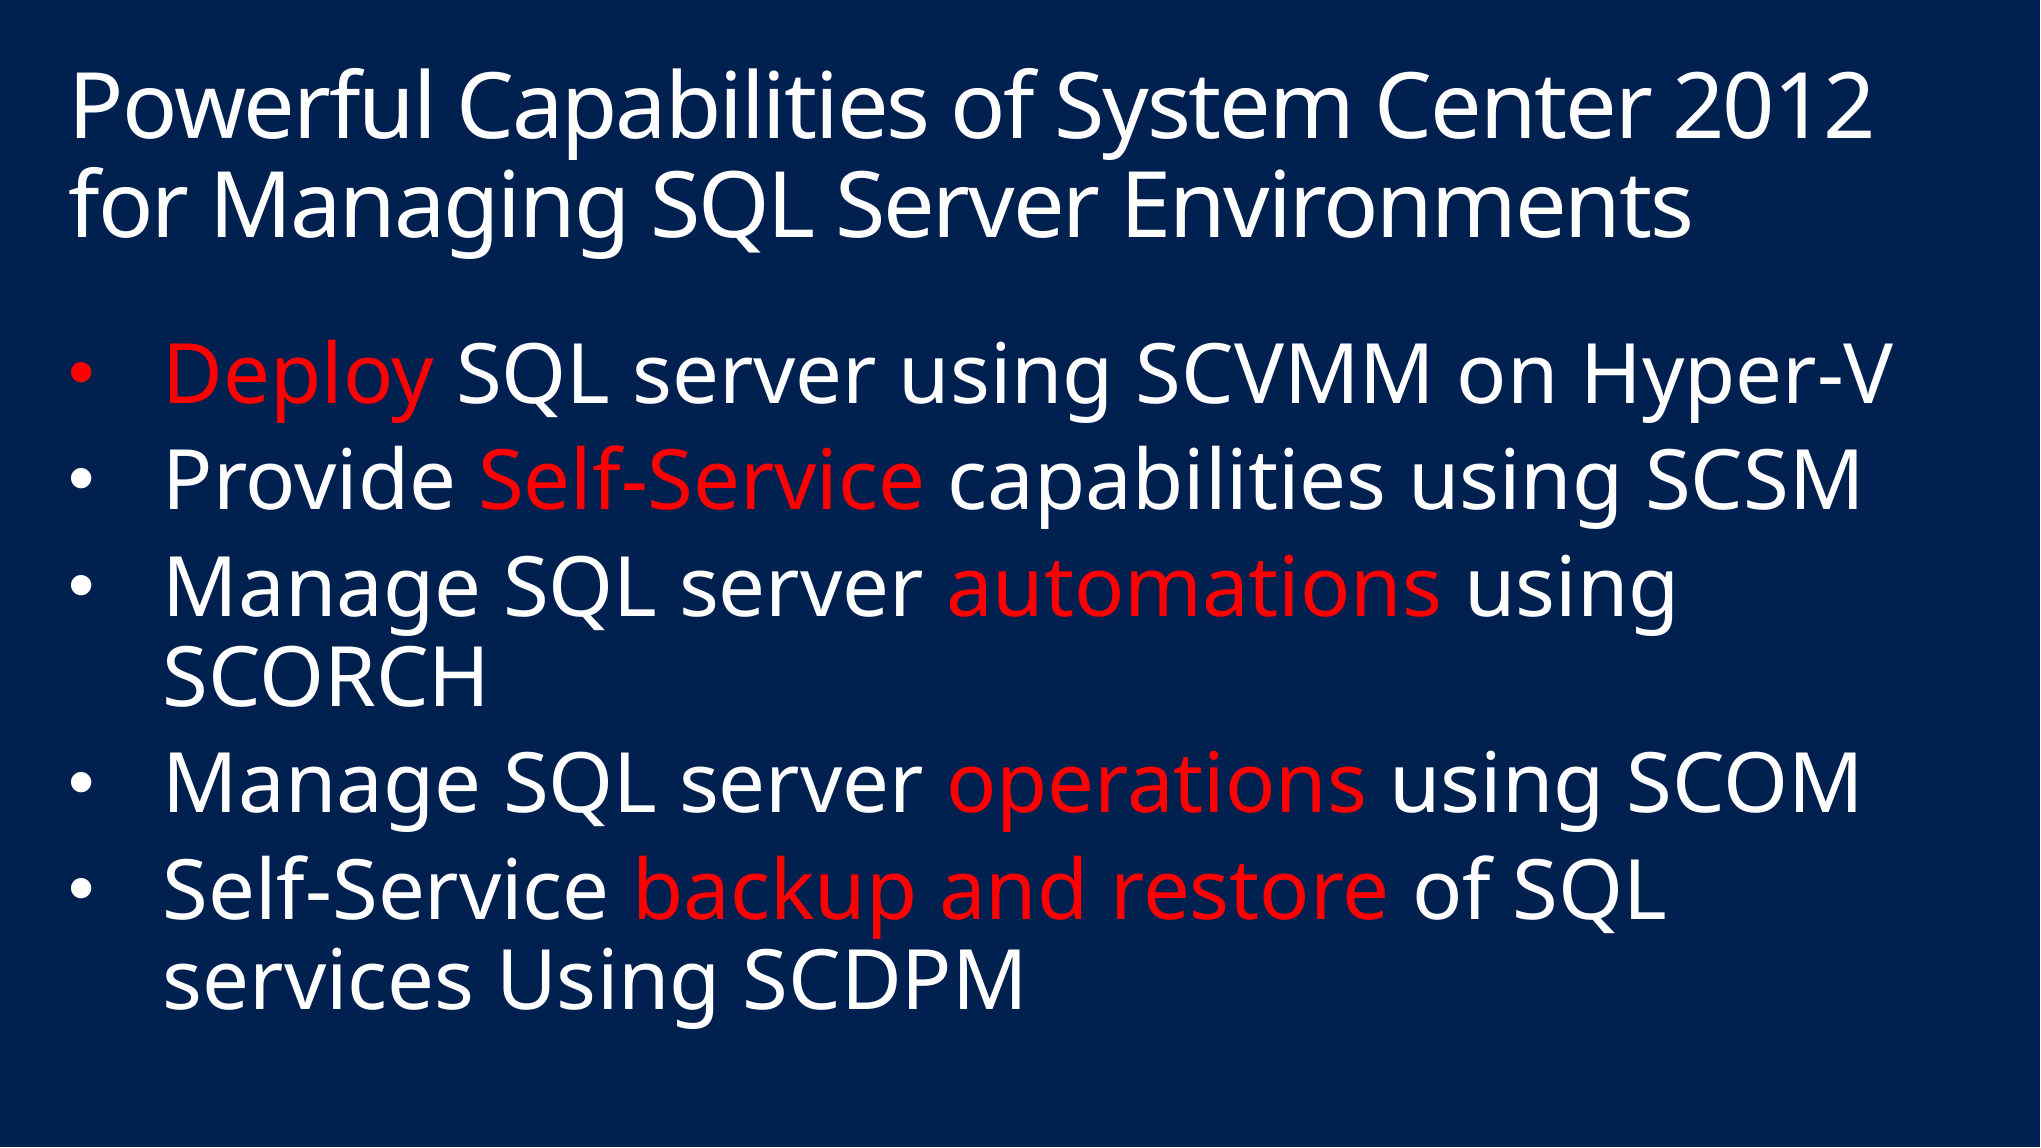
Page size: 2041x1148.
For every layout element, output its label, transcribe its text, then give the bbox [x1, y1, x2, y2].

title Powerful Capabilities of System Center 2012 for Managing SQL Server Environments [45, 44, 1996, 257]
list Deploy SQL server using SCVMM on Hyper-V Provide Self-Service capabilities using SCSM Manage SQL server automations using SCORCH Manage SQL server operations using SCOM Self-Service backup and restore of SQL services Using SCDPM [45, 316, 1996, 973]
